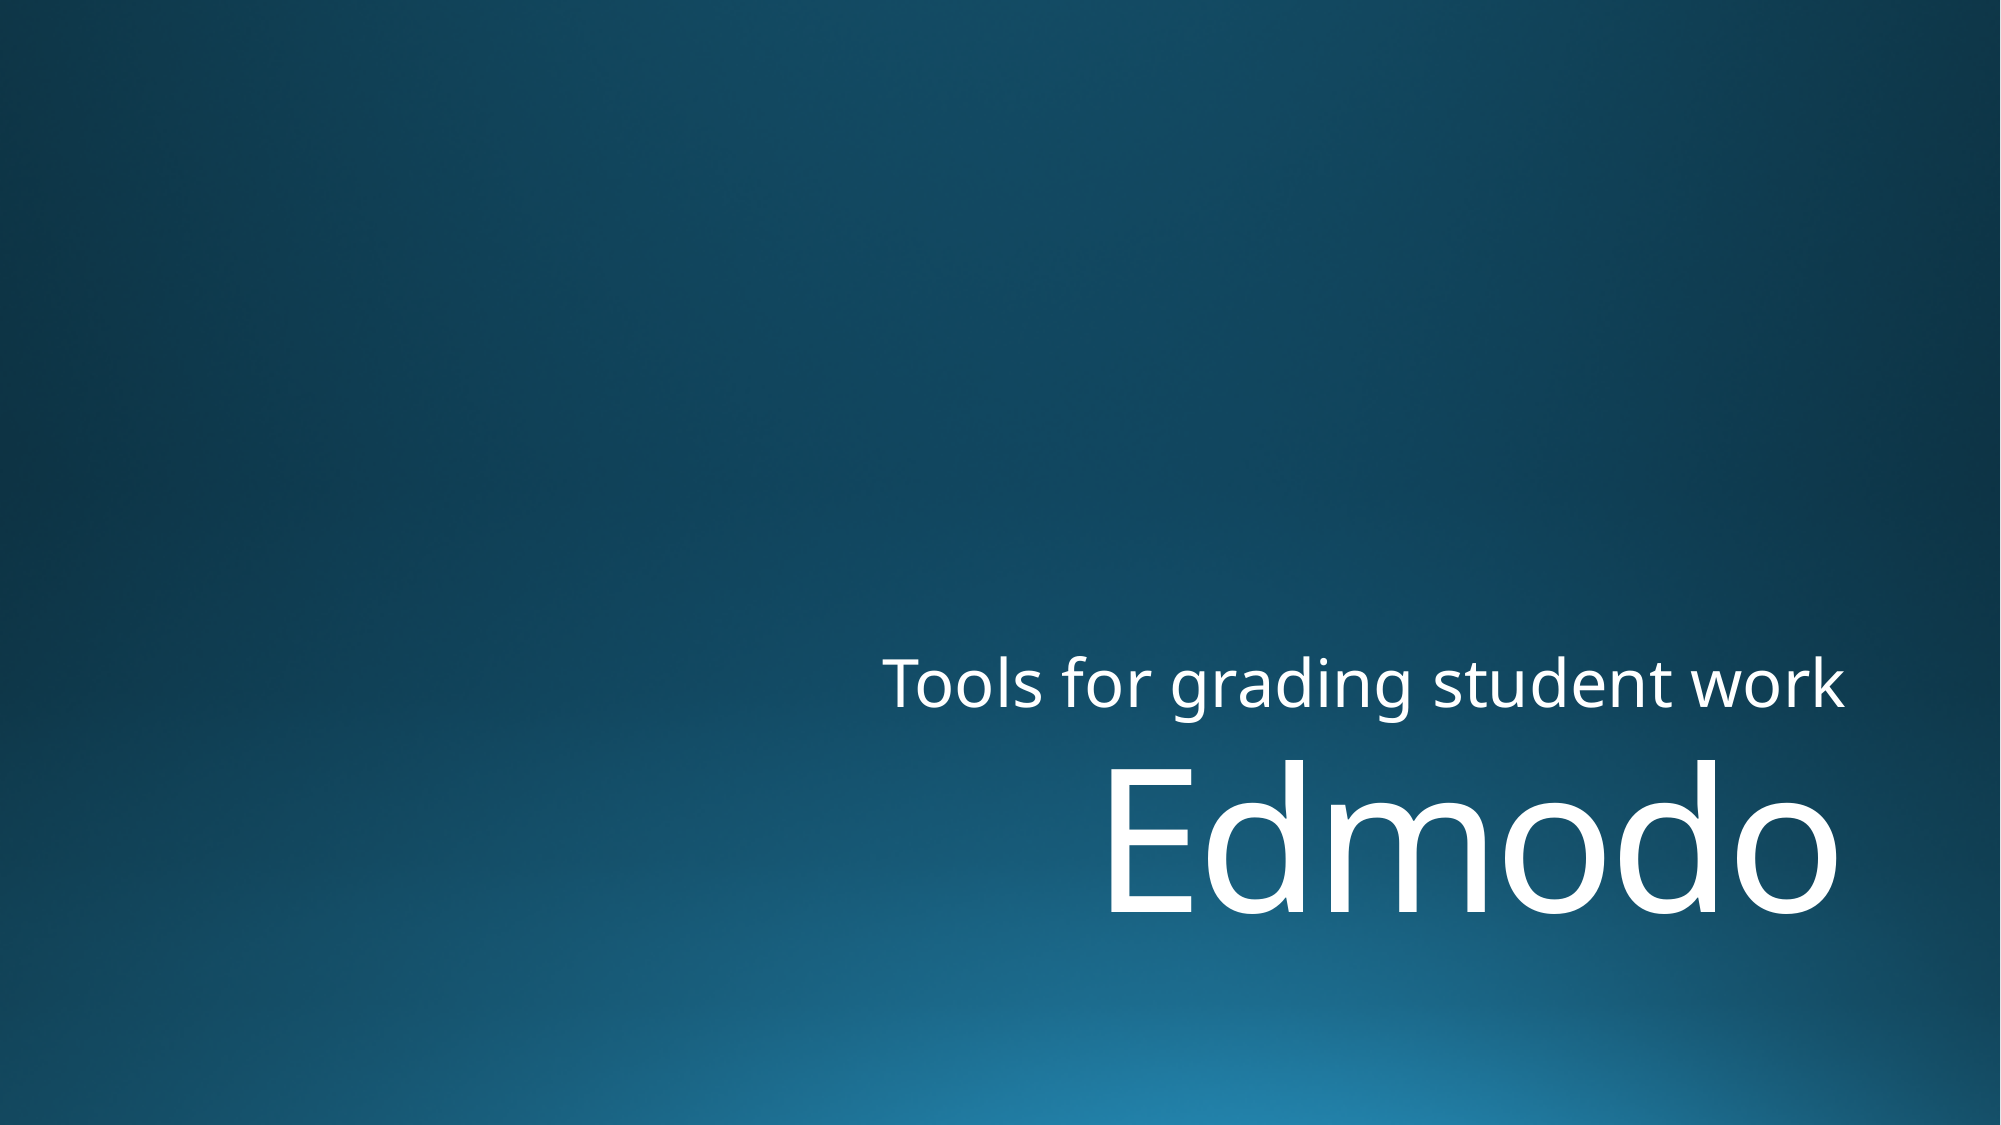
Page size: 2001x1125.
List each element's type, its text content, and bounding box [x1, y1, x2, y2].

picture [0, 0, 2001, 1125]
title Edmodo [362, 732, 1863, 1002]
subtitle Tools for grading student work [362, 606, 1863, 730]
